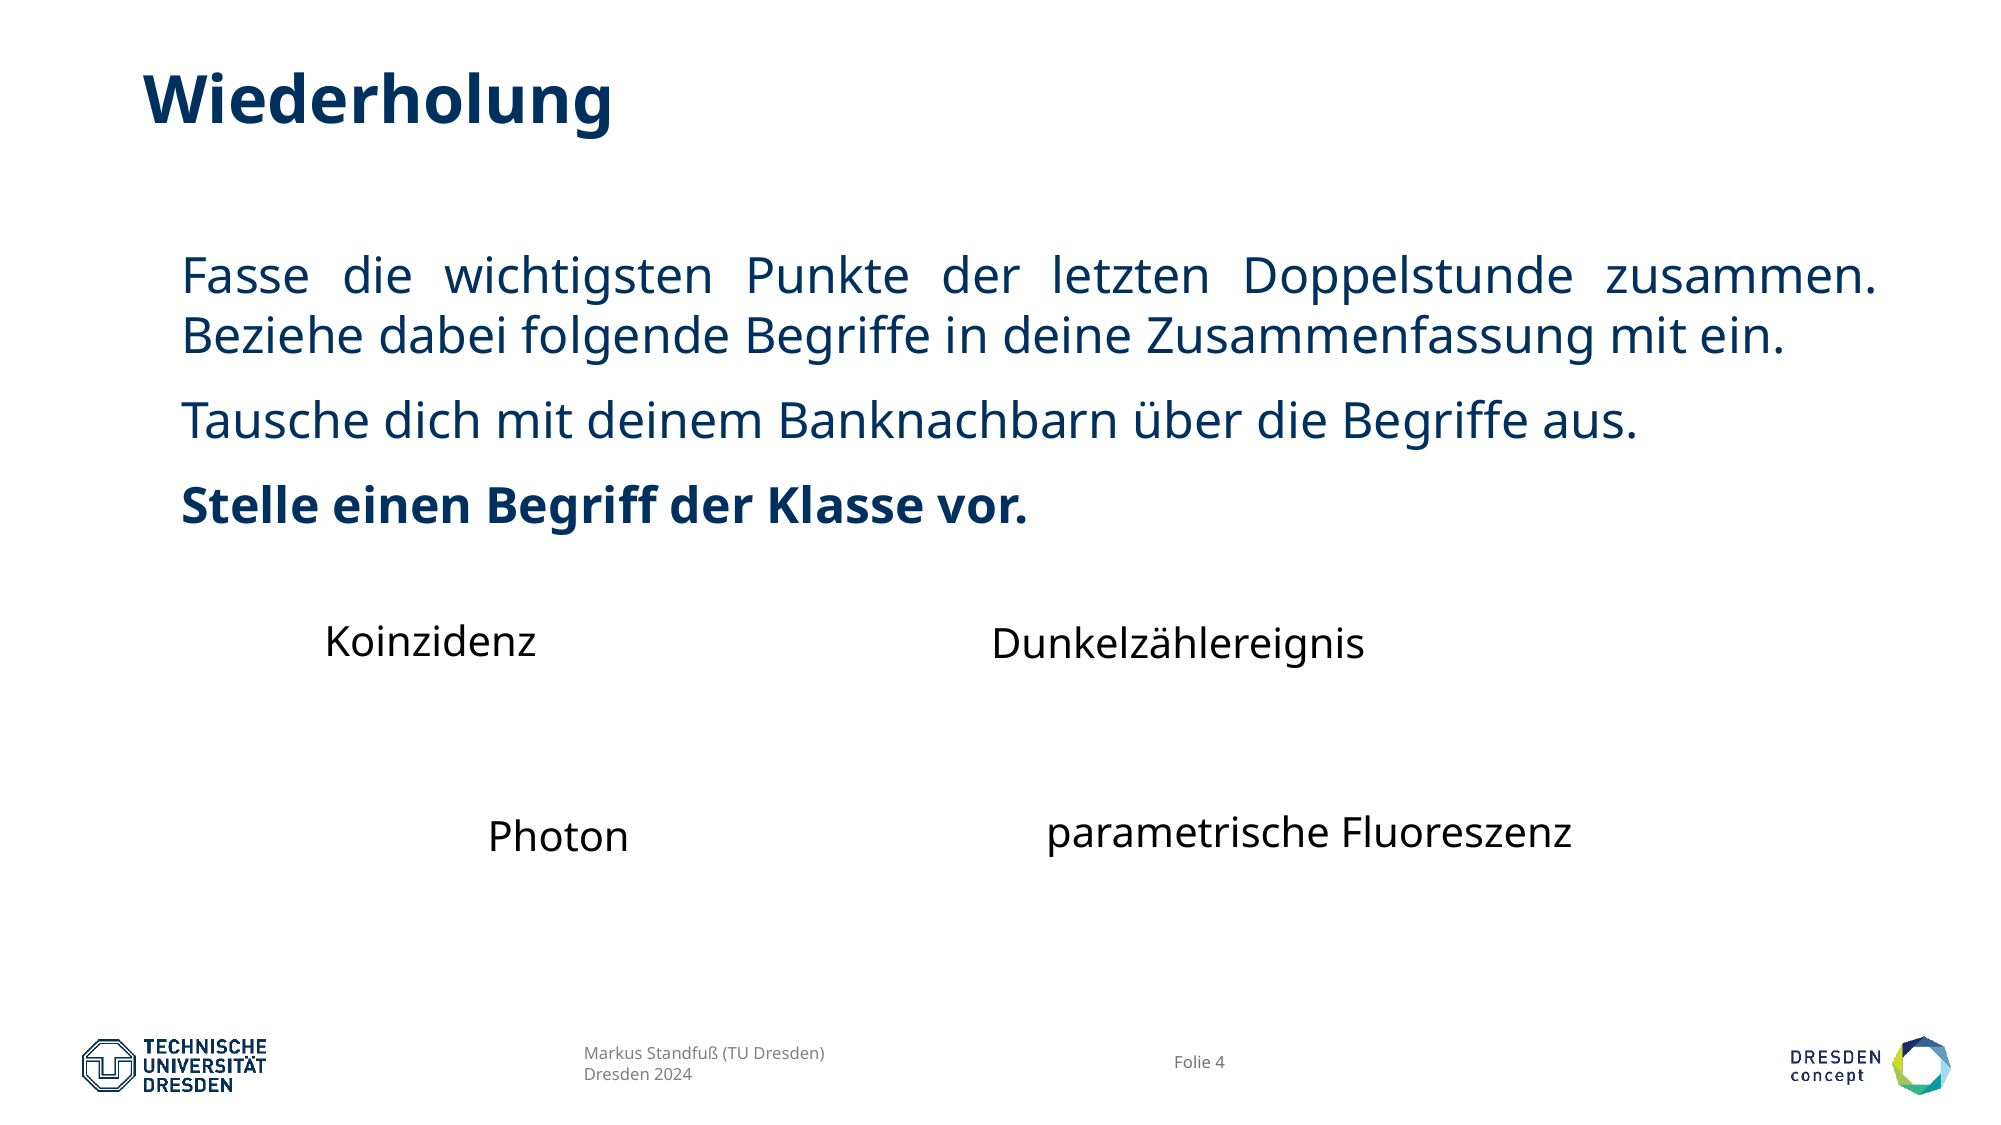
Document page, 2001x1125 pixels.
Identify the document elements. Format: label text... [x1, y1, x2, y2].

picture [1791, 1036, 1951, 1095]
text_box parametrische Fluoreszenz [1031, 798, 1735, 864]
picture [82, 1039, 266, 1092]
text_box Koinzidenz [309, 607, 679, 673]
text_box Photon [472, 802, 656, 868]
list Fasse die wichtigsten Punkte der letzten Doppelstunde zusammen. Beziehe dabei folgende Begriffe in deine Zusammenfassung mit ein. Tausche dich mit deinem Banknachbarn über die Begriffe aus. Stelle einen Begriff der Klasse vor. [143, 243, 1880, 957]
text_box Dunkelzählereignis [976, 609, 1582, 674]
title Wiederholung [143, 56, 1880, 169]
